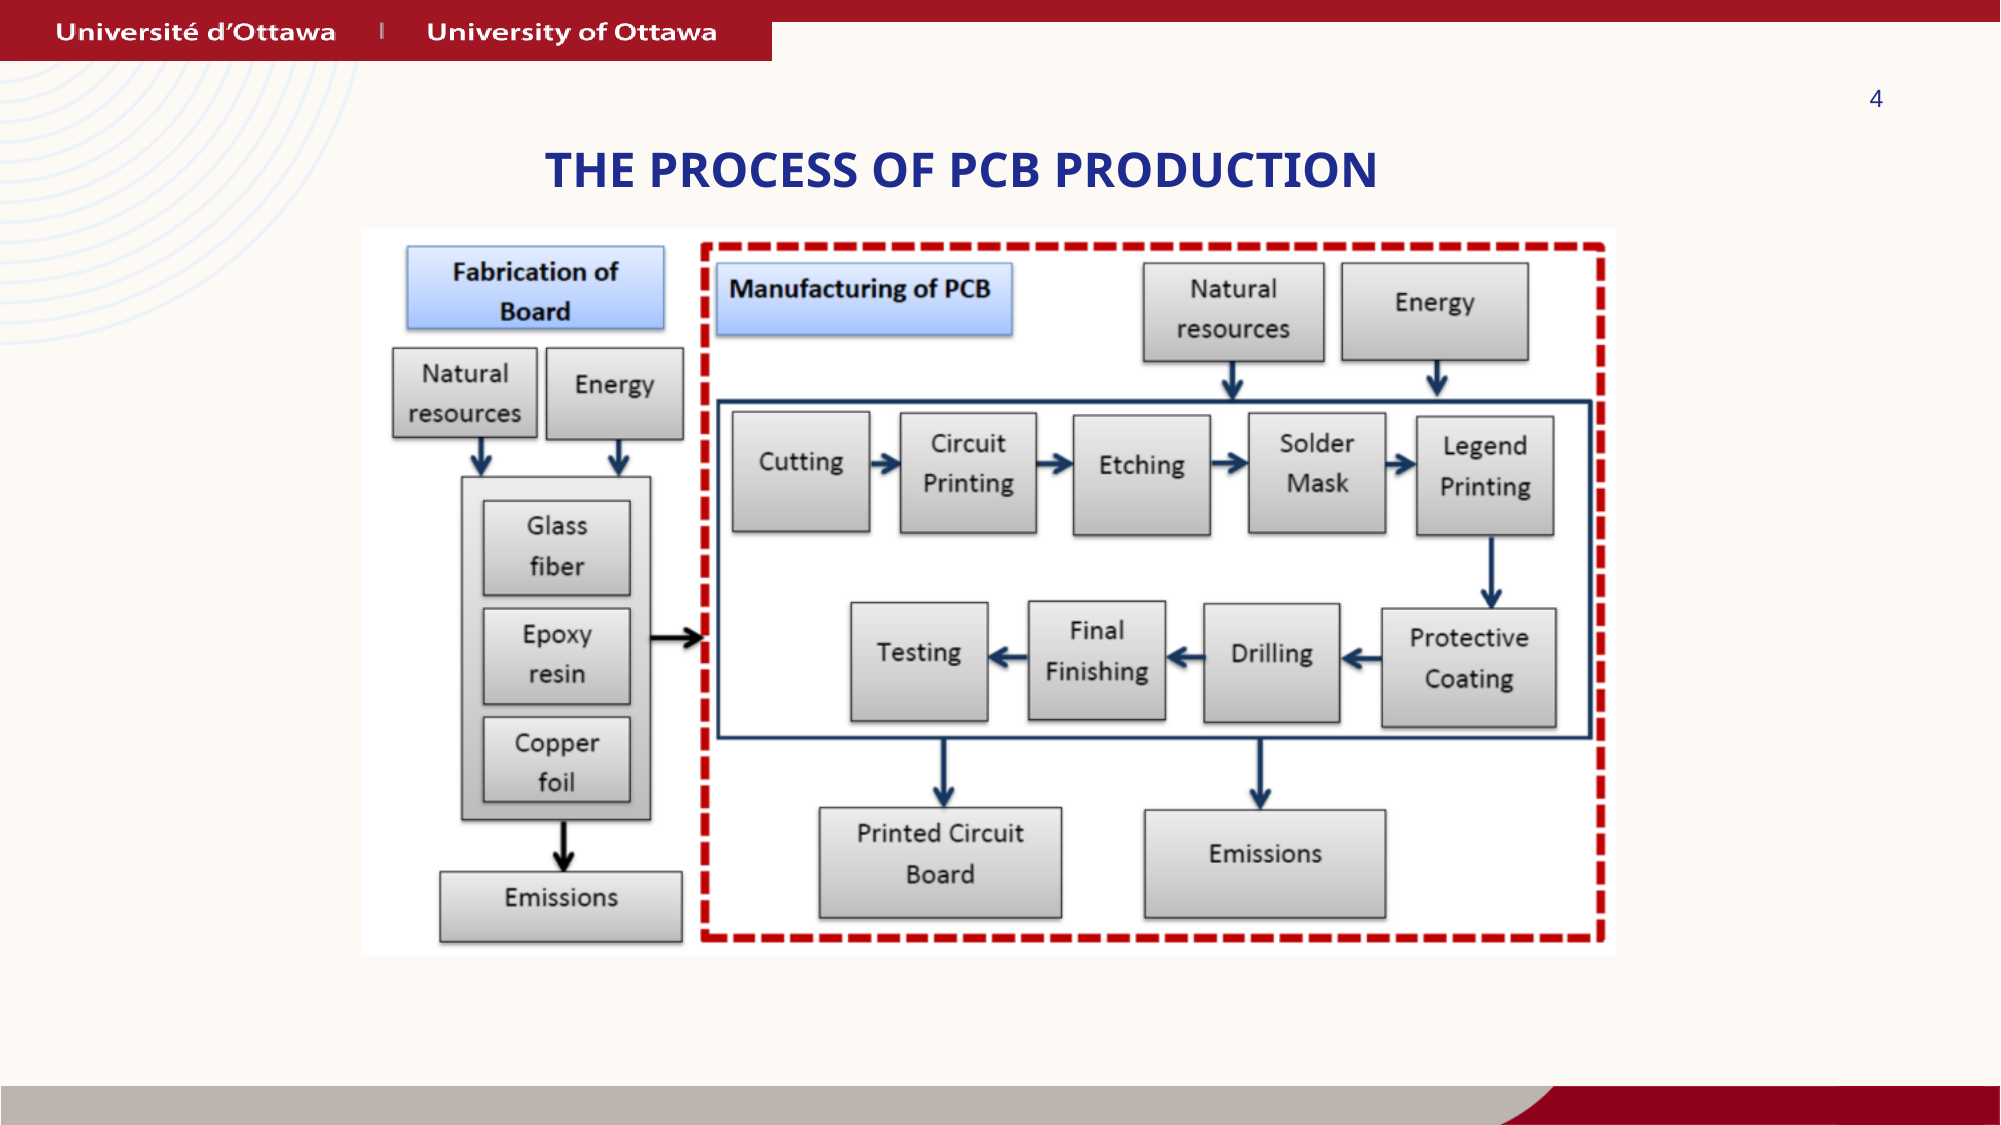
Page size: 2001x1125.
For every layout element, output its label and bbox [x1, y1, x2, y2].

text_box [0, 0, 2000, 1125]
list [361, 228, 1616, 956]
